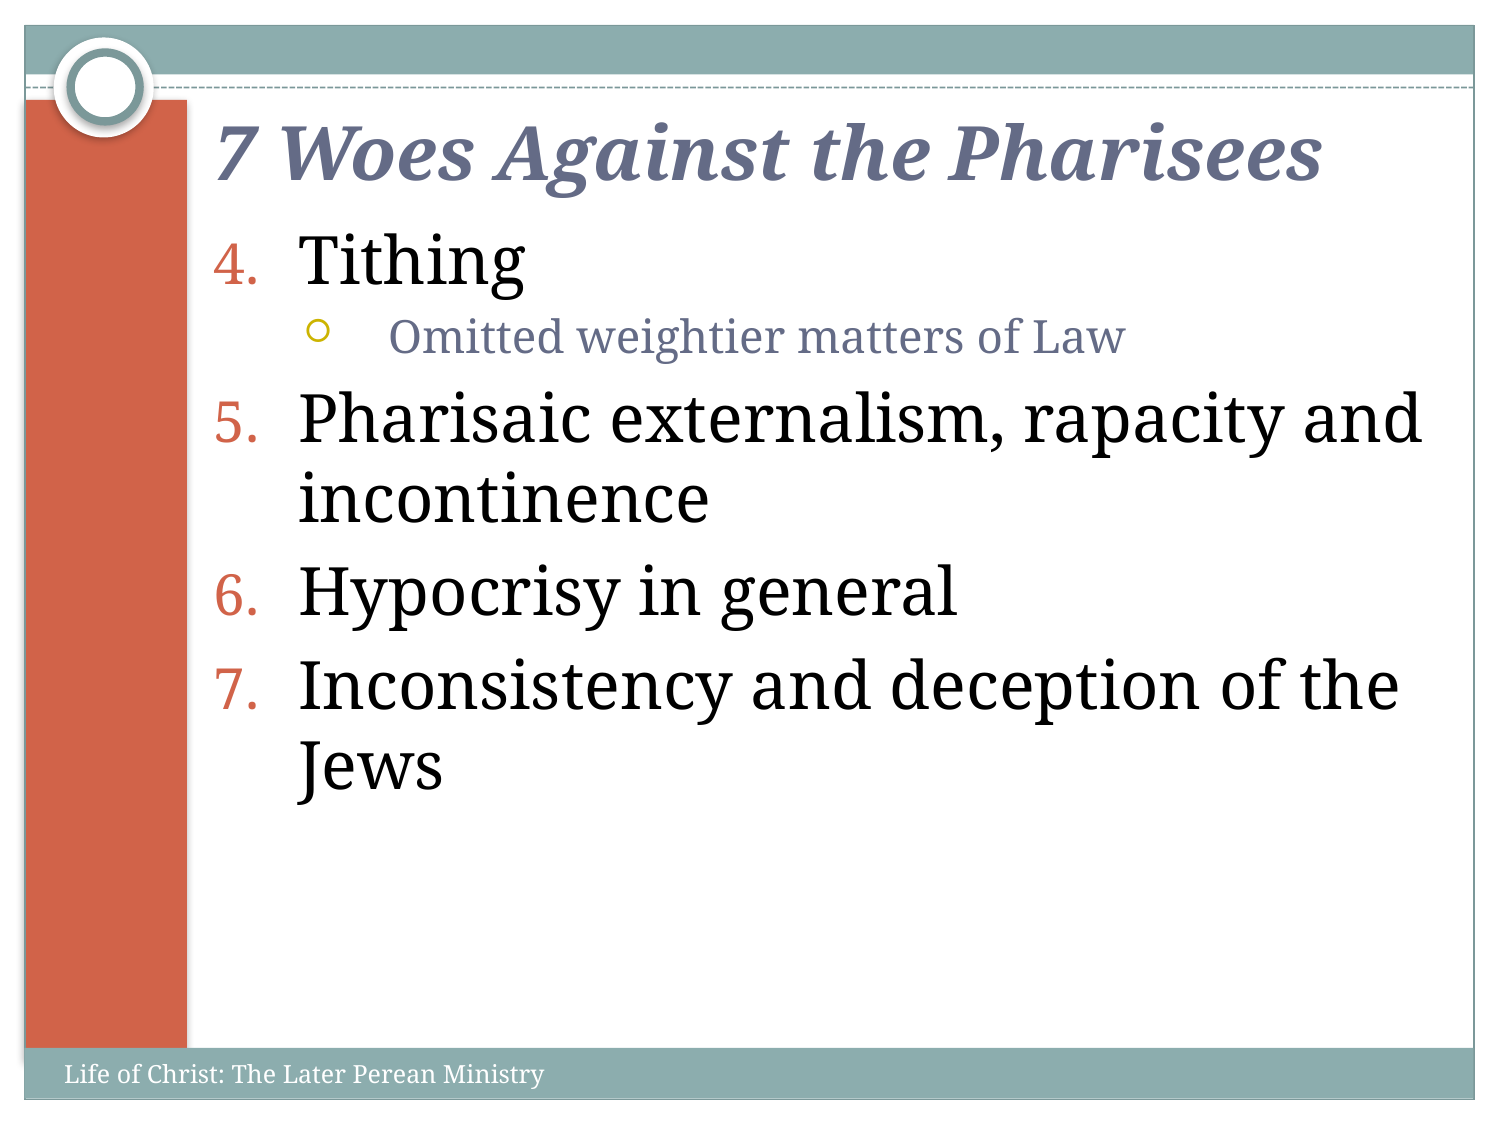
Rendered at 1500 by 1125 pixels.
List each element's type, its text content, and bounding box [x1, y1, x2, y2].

title 7 Woes Against the Pharisees [198, 98, 1472, 210]
text_box Tithing Omitted weightier matters of Law Pharisaic externalism, rapacity and incontinence Hypocrisy in general Inconsistency and deception of the Jews [198, 210, 1472, 1028]
footer Life of Christ: The Later Perean Ministry [49, 1051, 949, 1112]
text_box [321, 386, 352, 447]
